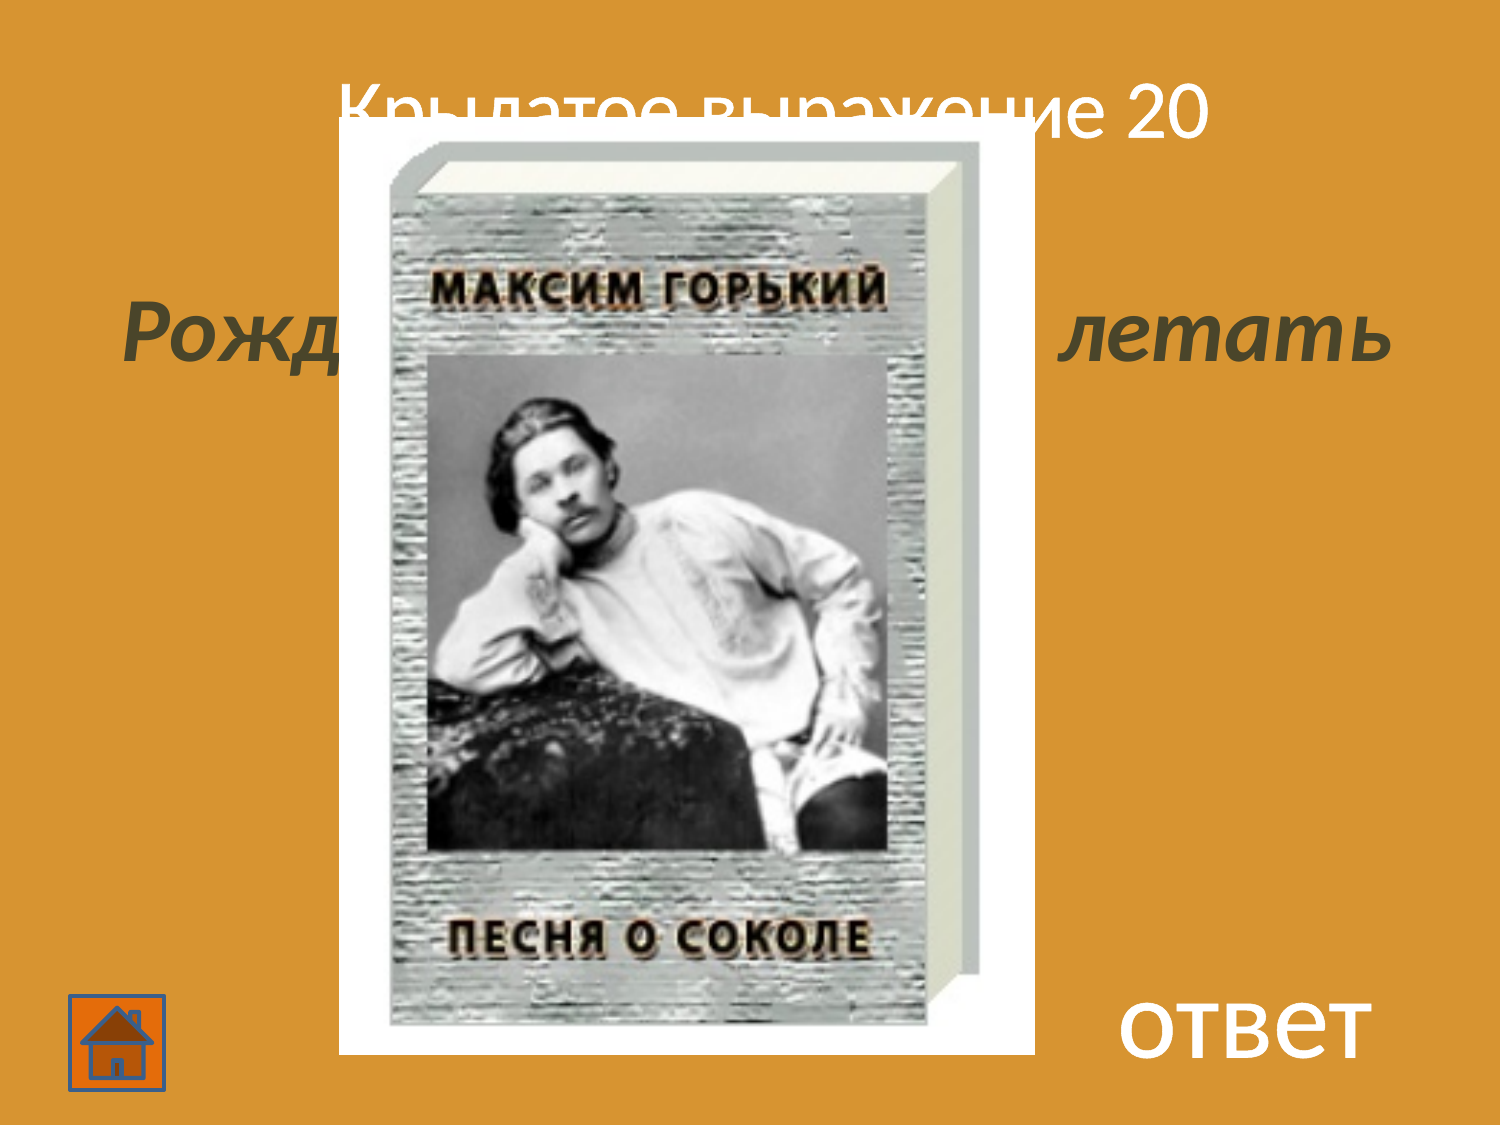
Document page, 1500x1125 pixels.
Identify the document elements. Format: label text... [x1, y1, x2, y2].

list Рожденный ползать – летать не может [75, 262, 334, 1005]
list Рожденный ползать – летать не может [1039, 262, 1425, 1005]
text_box Крылатое выражение 20 [210, 46, 1336, 162]
text_box ответ [1019, 937, 1471, 1088]
text_box [68, 994, 166, 1092]
picture [339, 116, 1035, 1055]
